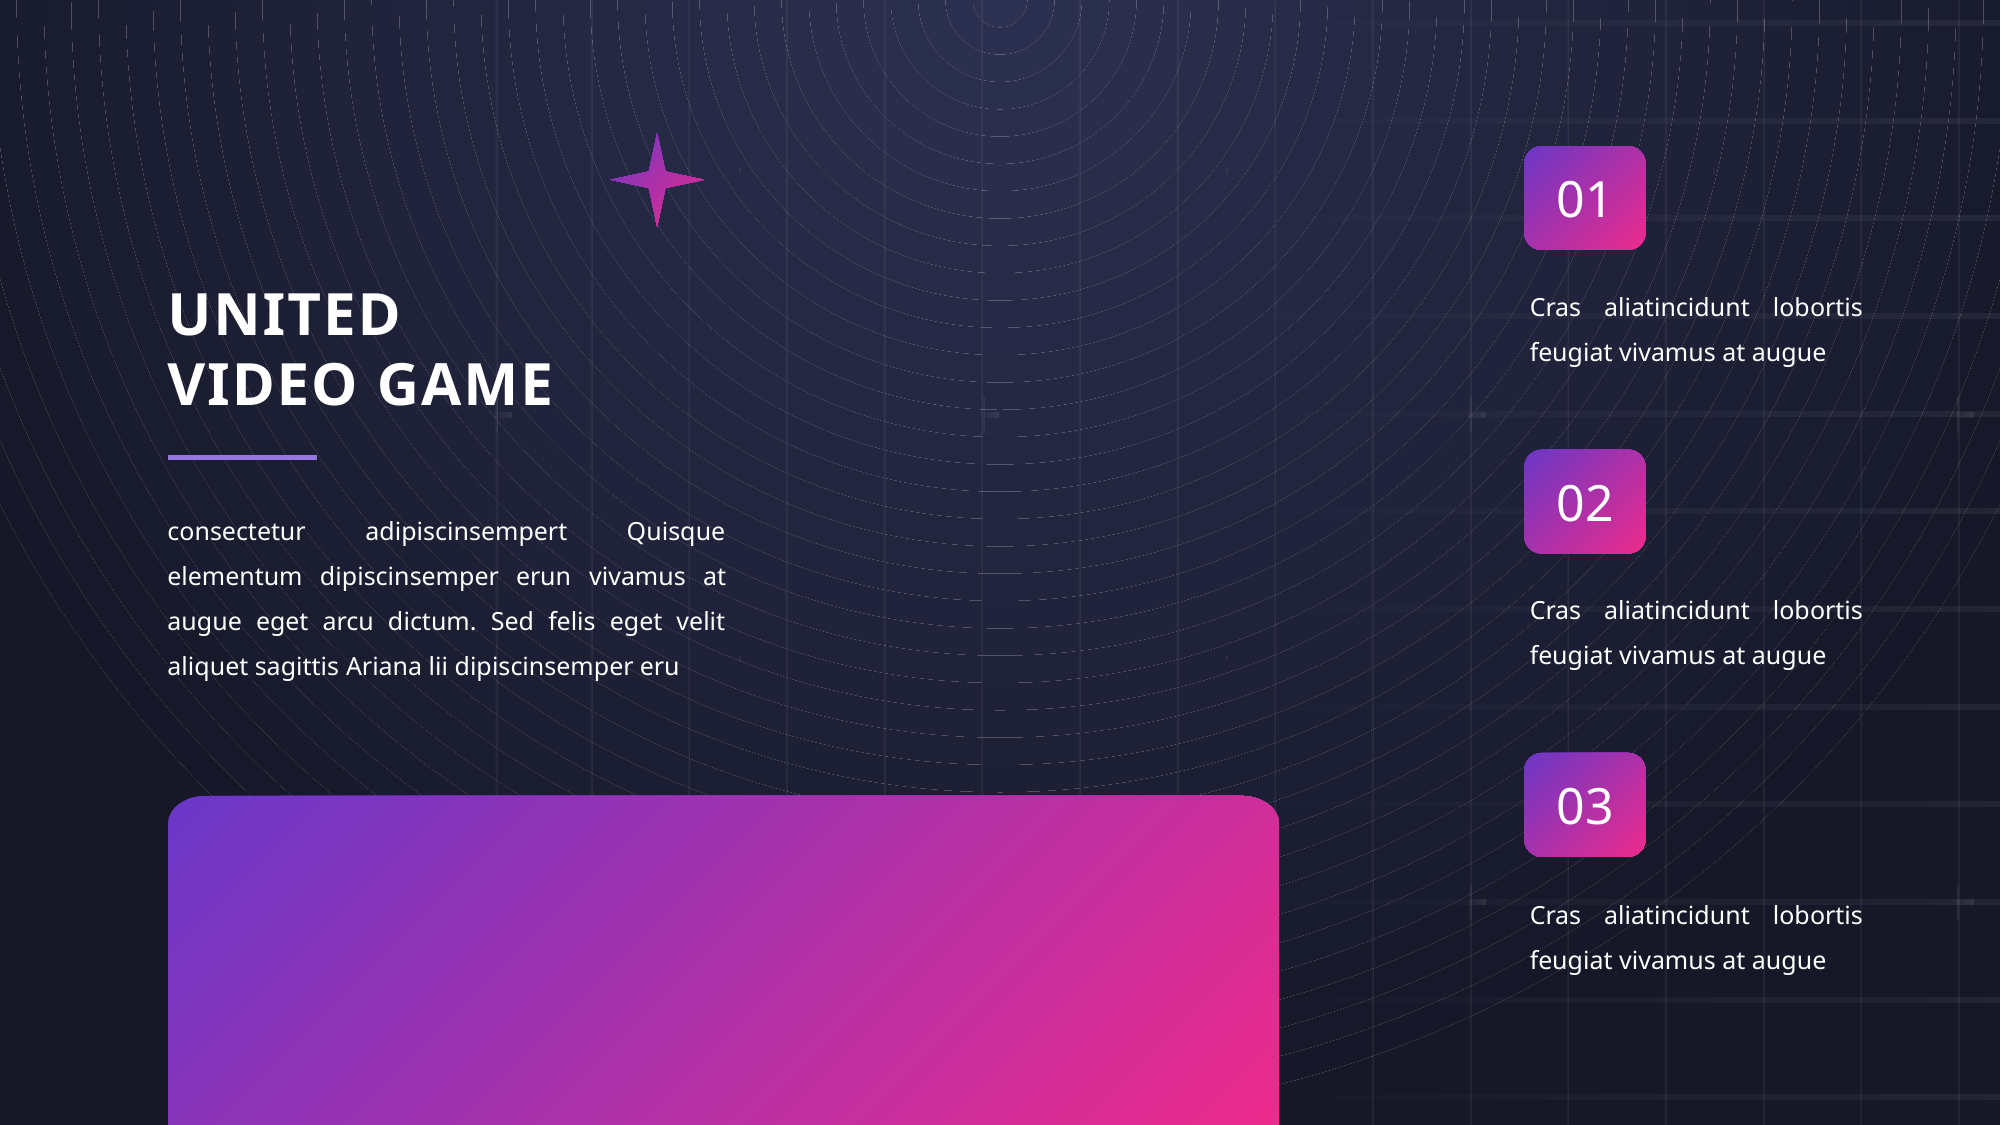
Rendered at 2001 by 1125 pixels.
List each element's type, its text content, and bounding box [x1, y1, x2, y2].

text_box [152, 269, 587, 458]
picture [820, 114, 1409, 1011]
text_box [610, 132, 705, 227]
text_box [167, 794, 1280, 1125]
text_box consectetur adipiscinsempert Quisque elementum dipiscinsemper erun vivamus at augue eget arcu dictum. Sed felis eget velit aliquet sagittis Ariana lii dipiscinsemper eru [152, 493, 741, 688]
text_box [1514, 146, 1879, 979]
